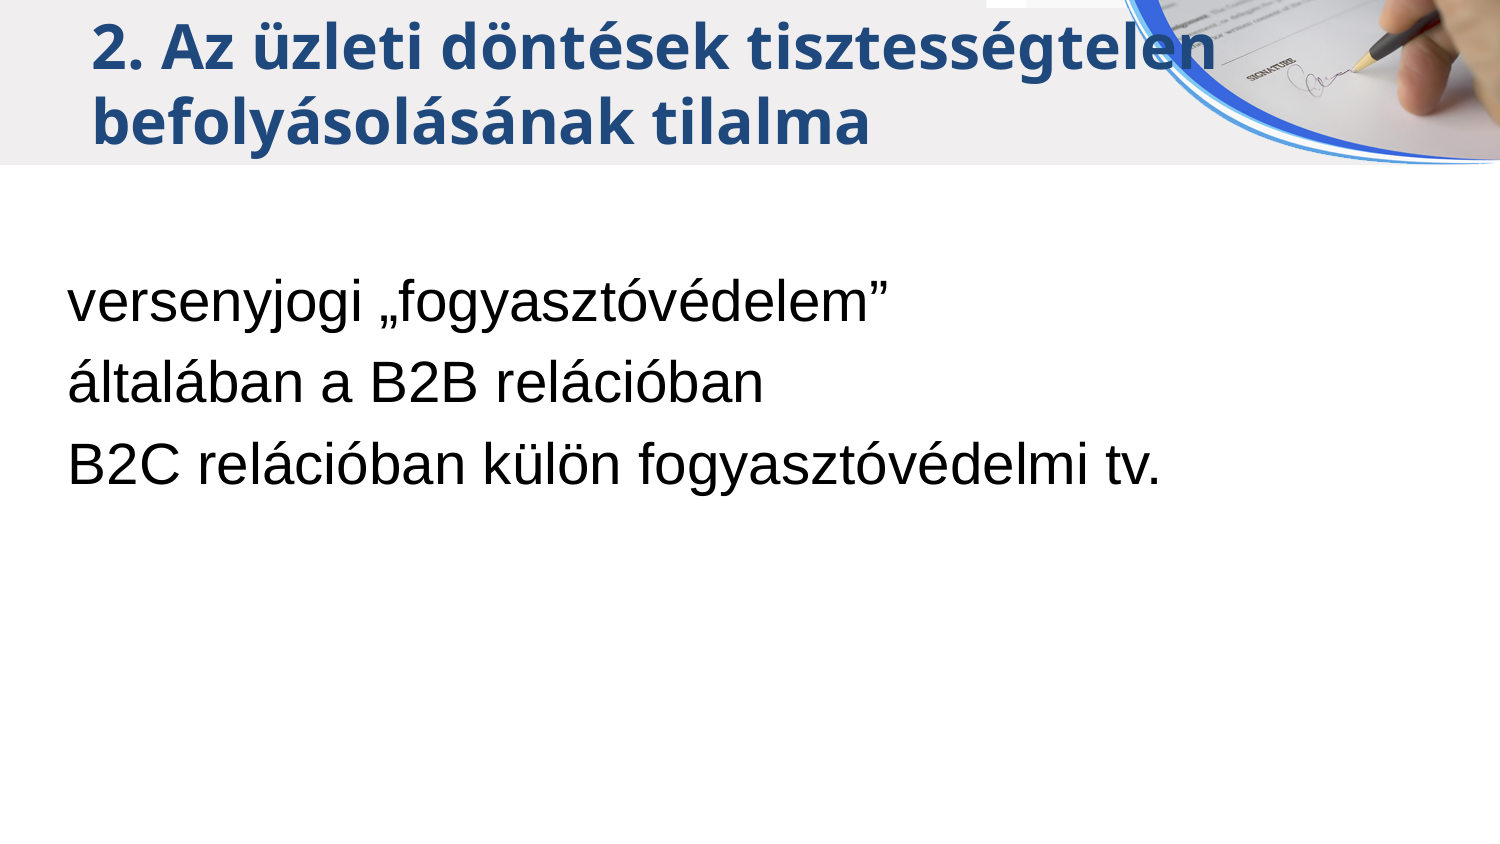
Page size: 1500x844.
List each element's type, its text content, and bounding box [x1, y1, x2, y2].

list 2. Az üzleti döntések tisztességtelen befolyásolásának tilalma [76, 13, 1500, 151]
picture [0, 0, 1500, 844]
list versenyjogi „fogyasztóvédelem” általában a B2B relációban B2C relációban külön fogyasztóvédelmi tv. [53, 173, 1365, 741]
